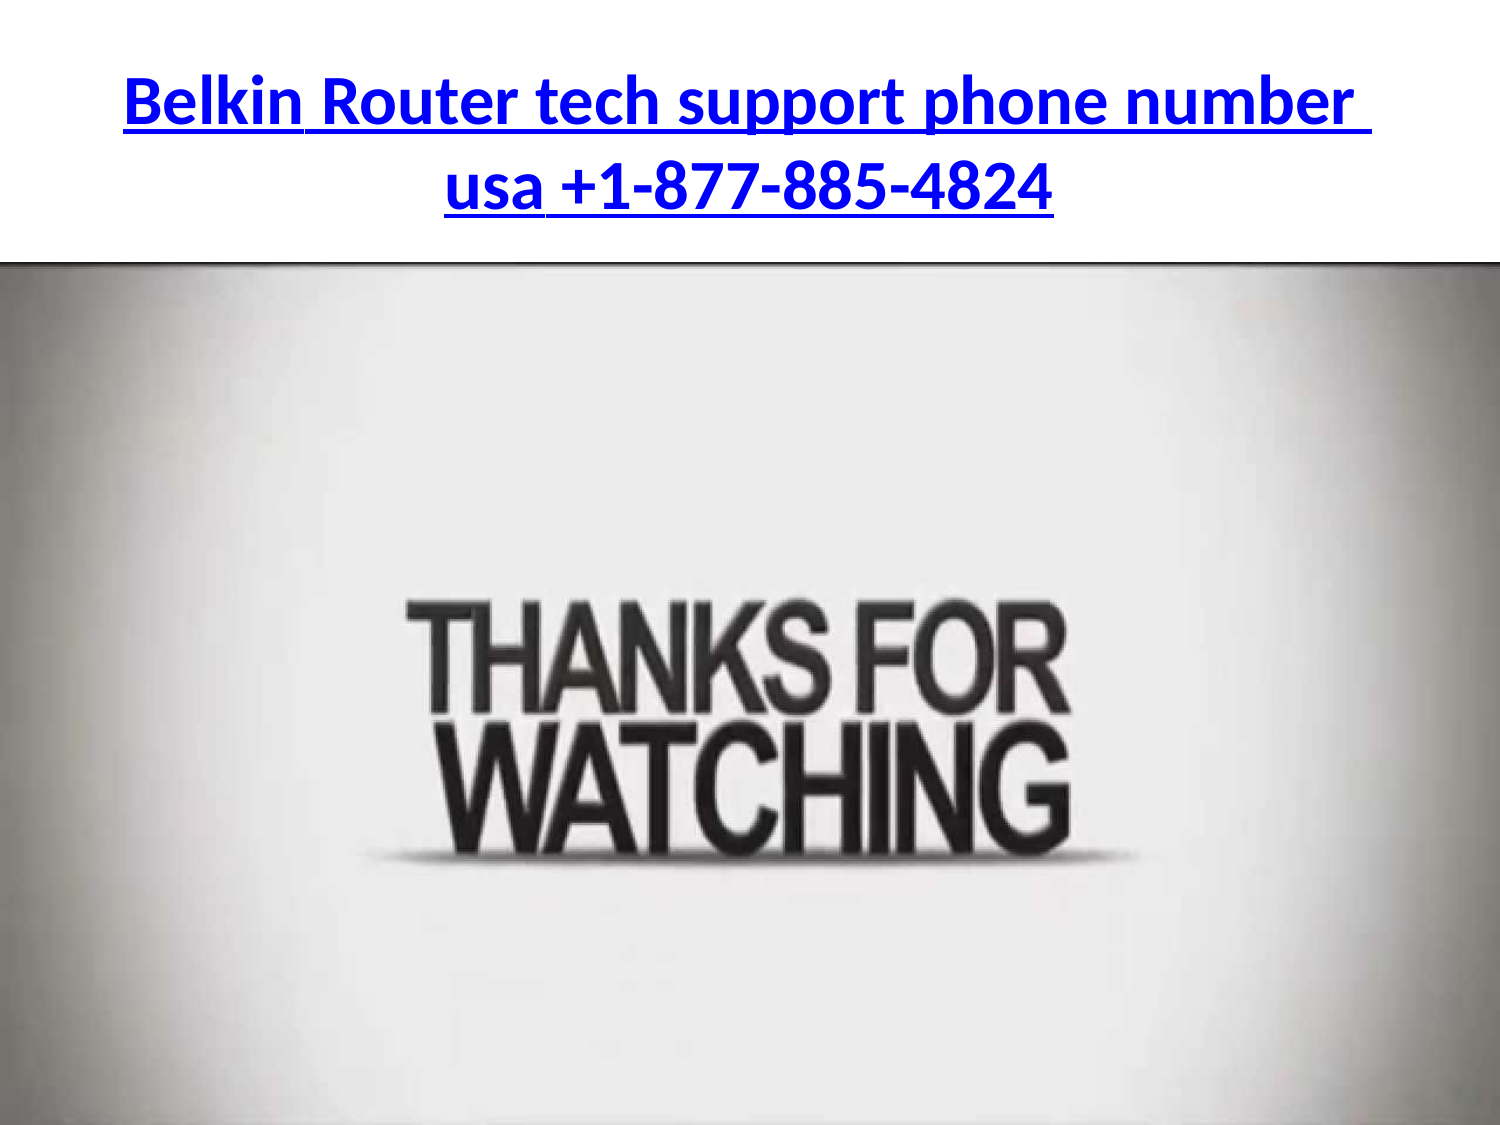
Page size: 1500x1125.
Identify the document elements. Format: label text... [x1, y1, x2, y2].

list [0, 262, 1500, 1125]
title Belkin Router tech support phone number usa +1-877-885-4824 [75, 45, 1425, 233]
